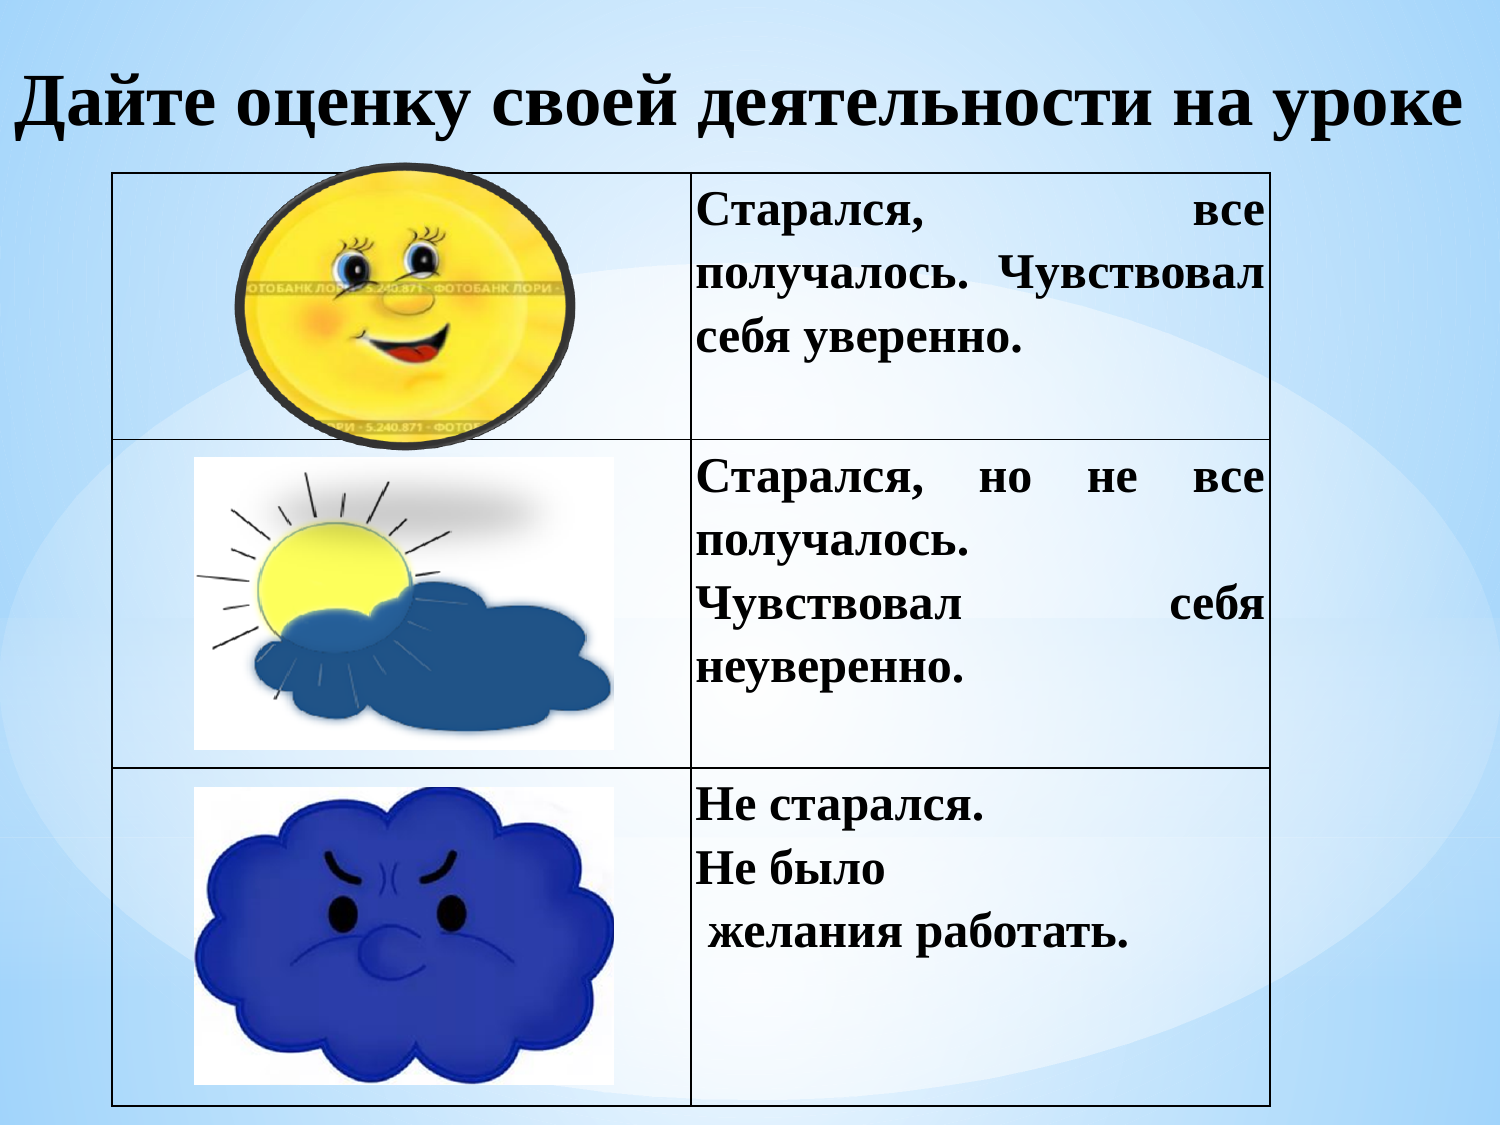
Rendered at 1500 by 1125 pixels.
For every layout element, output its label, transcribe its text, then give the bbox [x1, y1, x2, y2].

table_cell Старался, но не все получалось. Чувствовал себя неуверенно. [692, 440, 1269, 767]
table_cell Не старался. Не было желания работать. [692, 769, 1269, 1105]
table_header [600, 174, 690, 439]
table_header [113, 174, 206, 439]
table_header Старался, все получалось. Чувствовал себя уверенно. [692, 174, 1269, 439]
picture [194, 160, 614, 751]
text_box Дайте оценку своей деятельности на уроке [0, 42, 1483, 148]
table_cell [113, 769, 690, 1105]
table_cell [113, 440, 690, 767]
picture [194, 787, 614, 1085]
